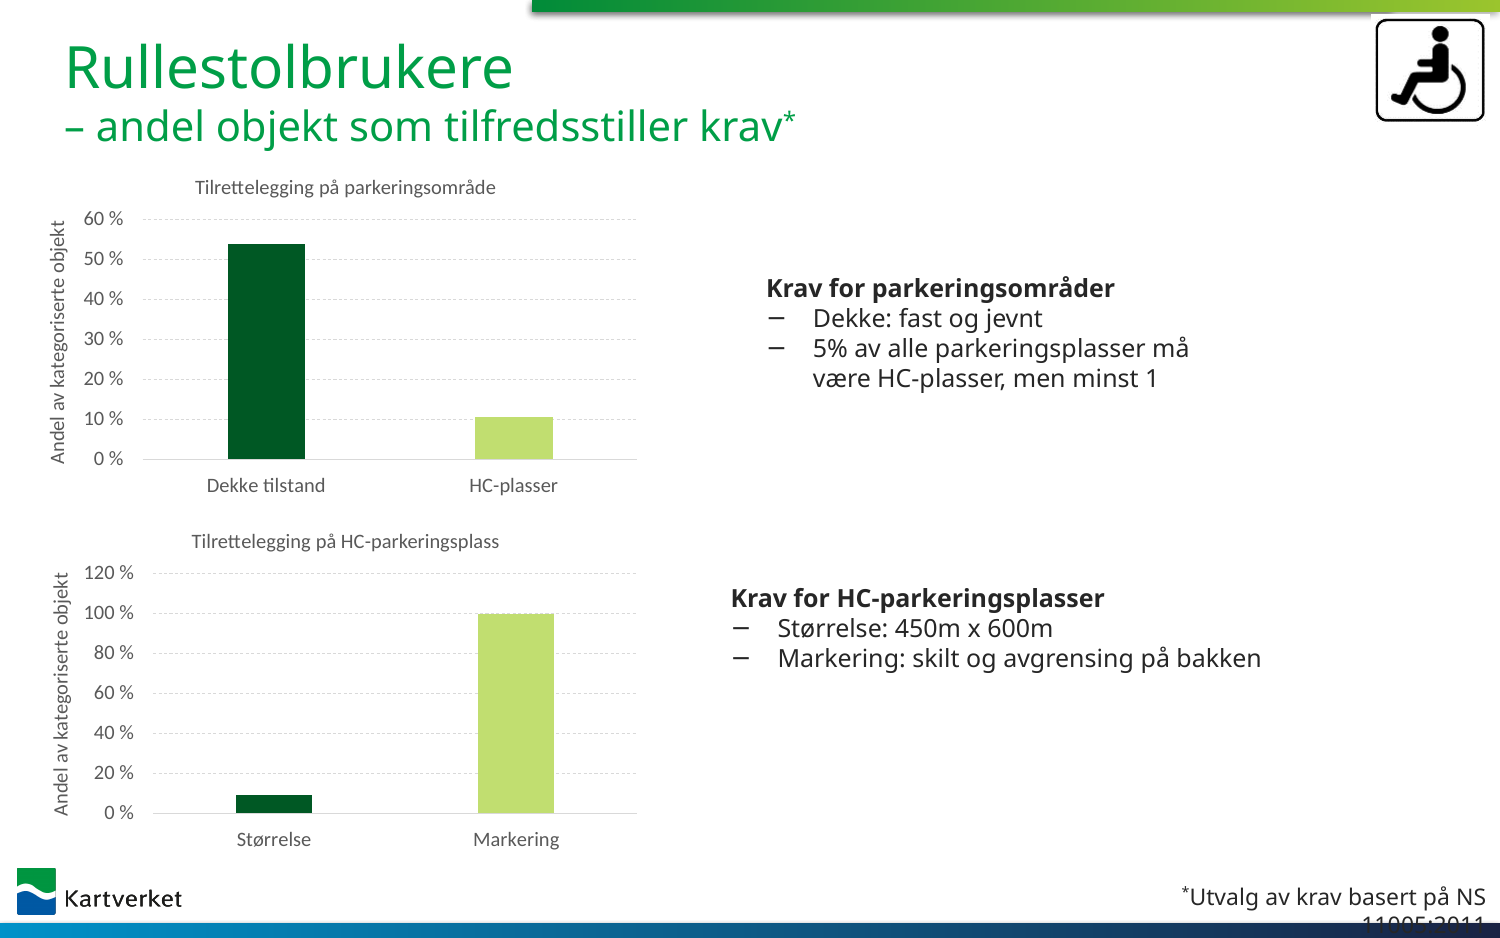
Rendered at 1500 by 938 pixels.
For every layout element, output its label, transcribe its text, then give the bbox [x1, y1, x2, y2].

text_box Rullestolbrukere – andel objekt som tilfredsstiller krav* [49, 23, 1431, 158]
picture [1371, 13, 1491, 127]
picture [41, 520, 650, 859]
text_box *Utvalg av krav basert på NS 11005:2011 [1068, 873, 1500, 938]
picture [41, 166, 650, 505]
text_box Krav for HC-parkeringsplasser Størrelse: 450m x 600m Markering: skilt og avgrensing på bakken [715, 574, 1278, 680]
text_box Krav for parkeringsområder Dekke: fast og jevnt 5% av alle parkeringsplasser må være HC-plasser, men minst 1 [751, 264, 1232, 400]
